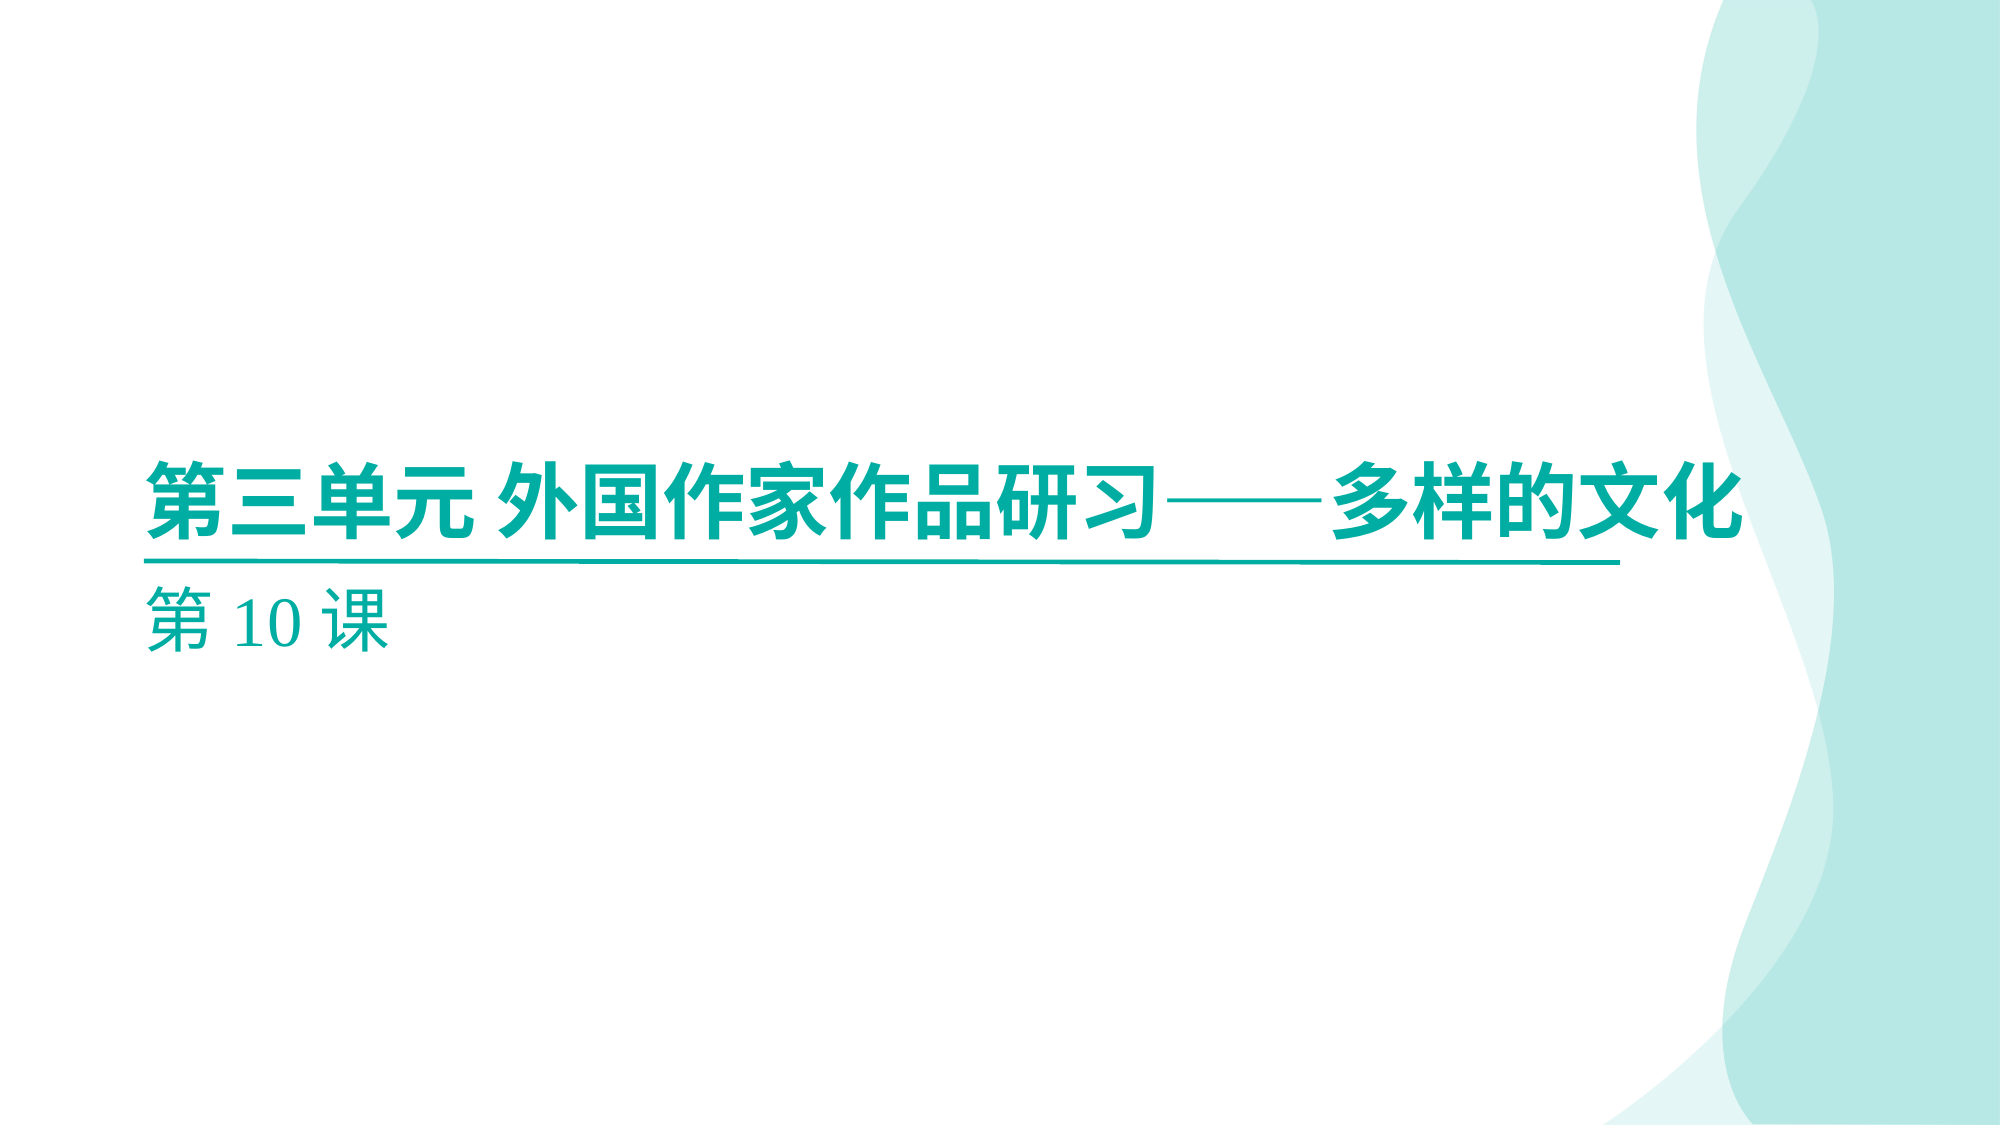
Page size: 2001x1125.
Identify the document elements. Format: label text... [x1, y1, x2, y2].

picture [0, 0, 2000, 1125]
text_box 第三单元 外国作家作品研习——多样的文化 [143, 430, 1946, 549]
